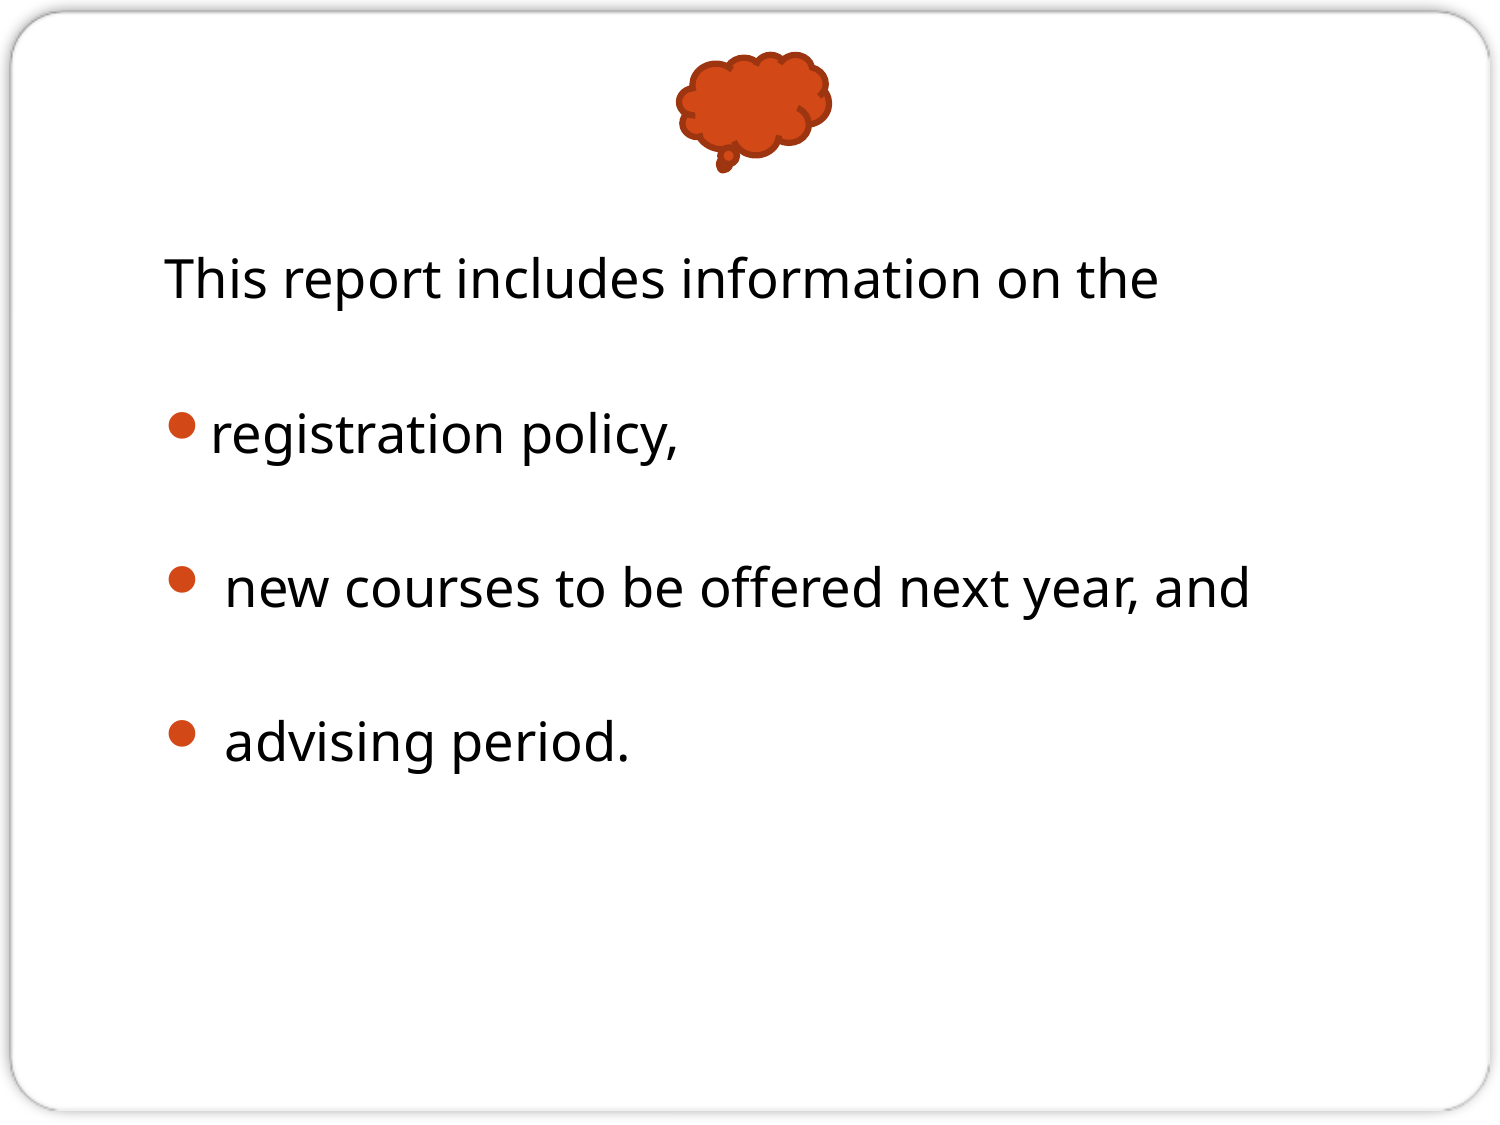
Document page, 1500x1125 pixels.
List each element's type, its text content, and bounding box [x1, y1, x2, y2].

list This report includes information on the registration policy, new courses to be offered next year, and advising period. [150, 237, 1425, 988]
text_box [675, 51, 833, 174]
